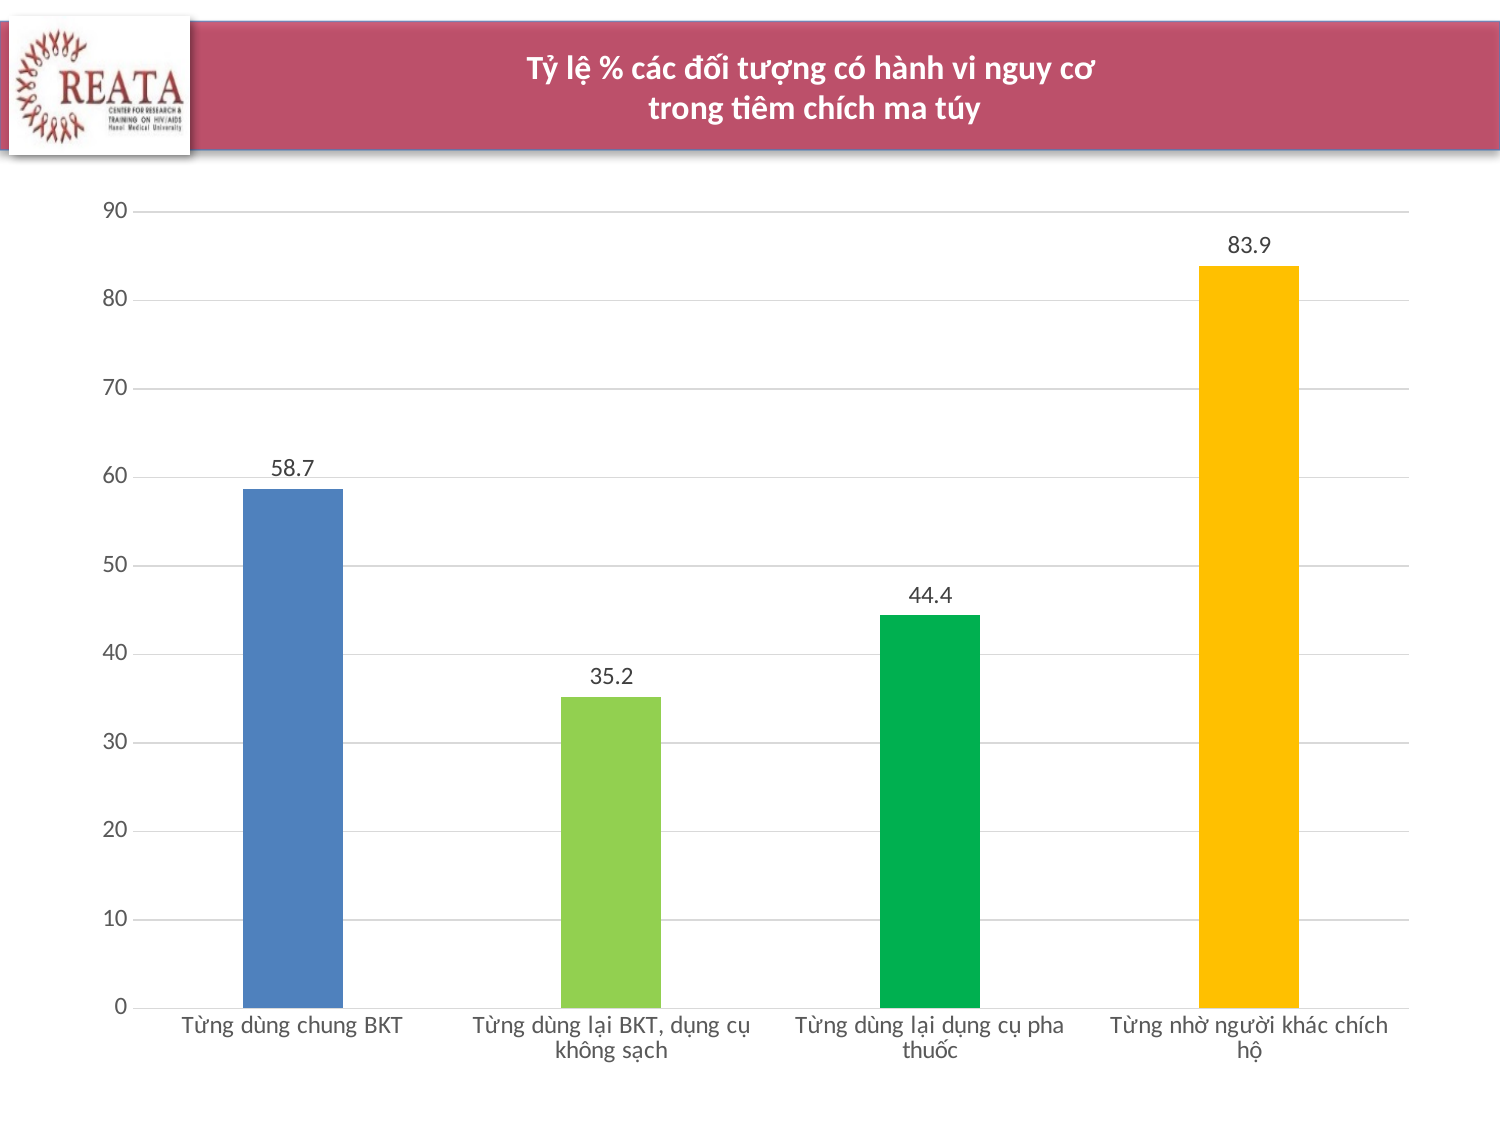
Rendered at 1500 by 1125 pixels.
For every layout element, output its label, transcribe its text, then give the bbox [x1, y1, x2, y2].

title Tỷ lệ % các đối tượng có hành vi nguy cơ trong tiêm chích ma túy [204, 37, 1425, 135]
chart [74, 180, 1437, 1083]
picture [9, 16, 190, 155]
